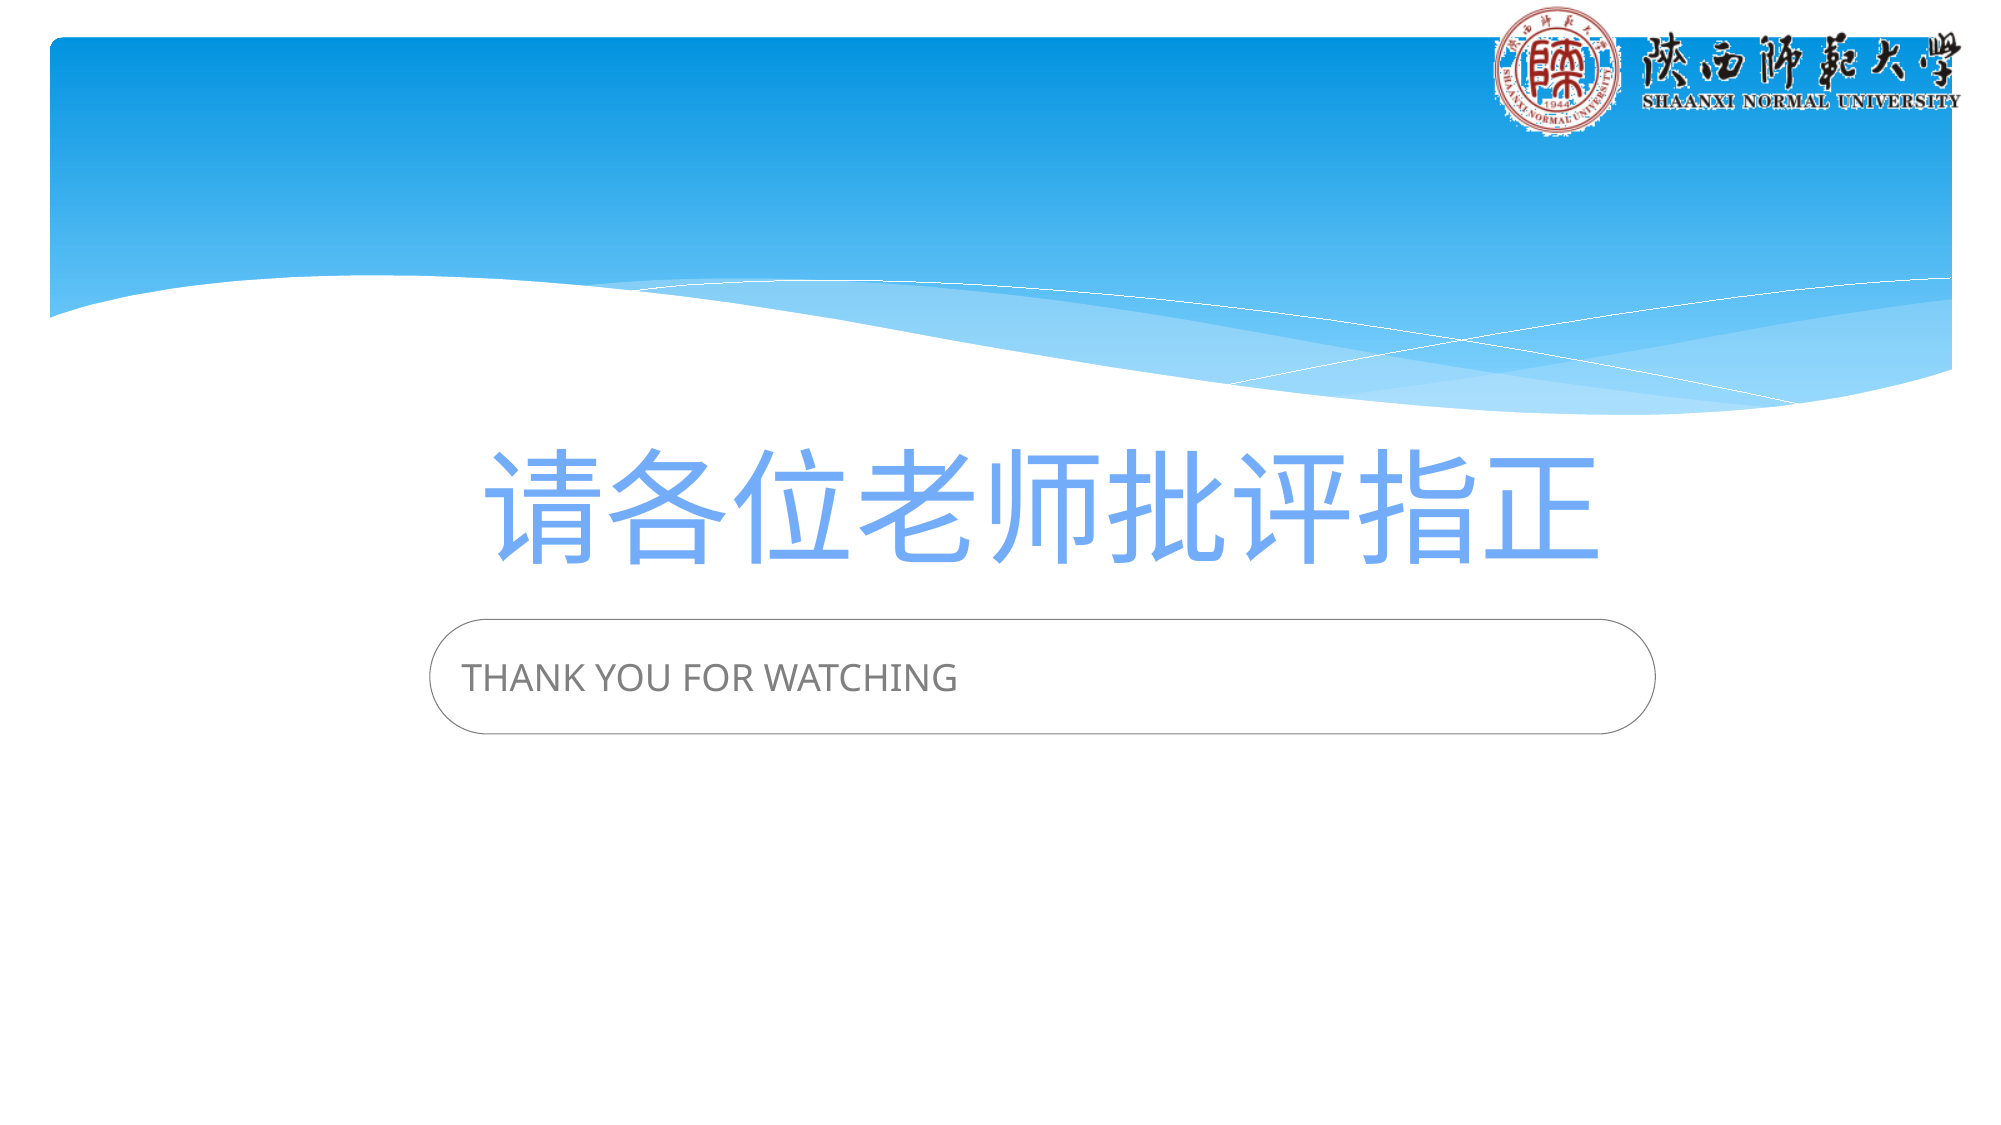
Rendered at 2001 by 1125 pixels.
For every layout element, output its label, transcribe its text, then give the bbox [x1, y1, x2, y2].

picture [1474, 0, 2000, 143]
text_box 请各位老师批评指正 [292, 422, 1793, 588]
text_box THANK YOU FOR WATCHING [428, 618, 1657, 736]
